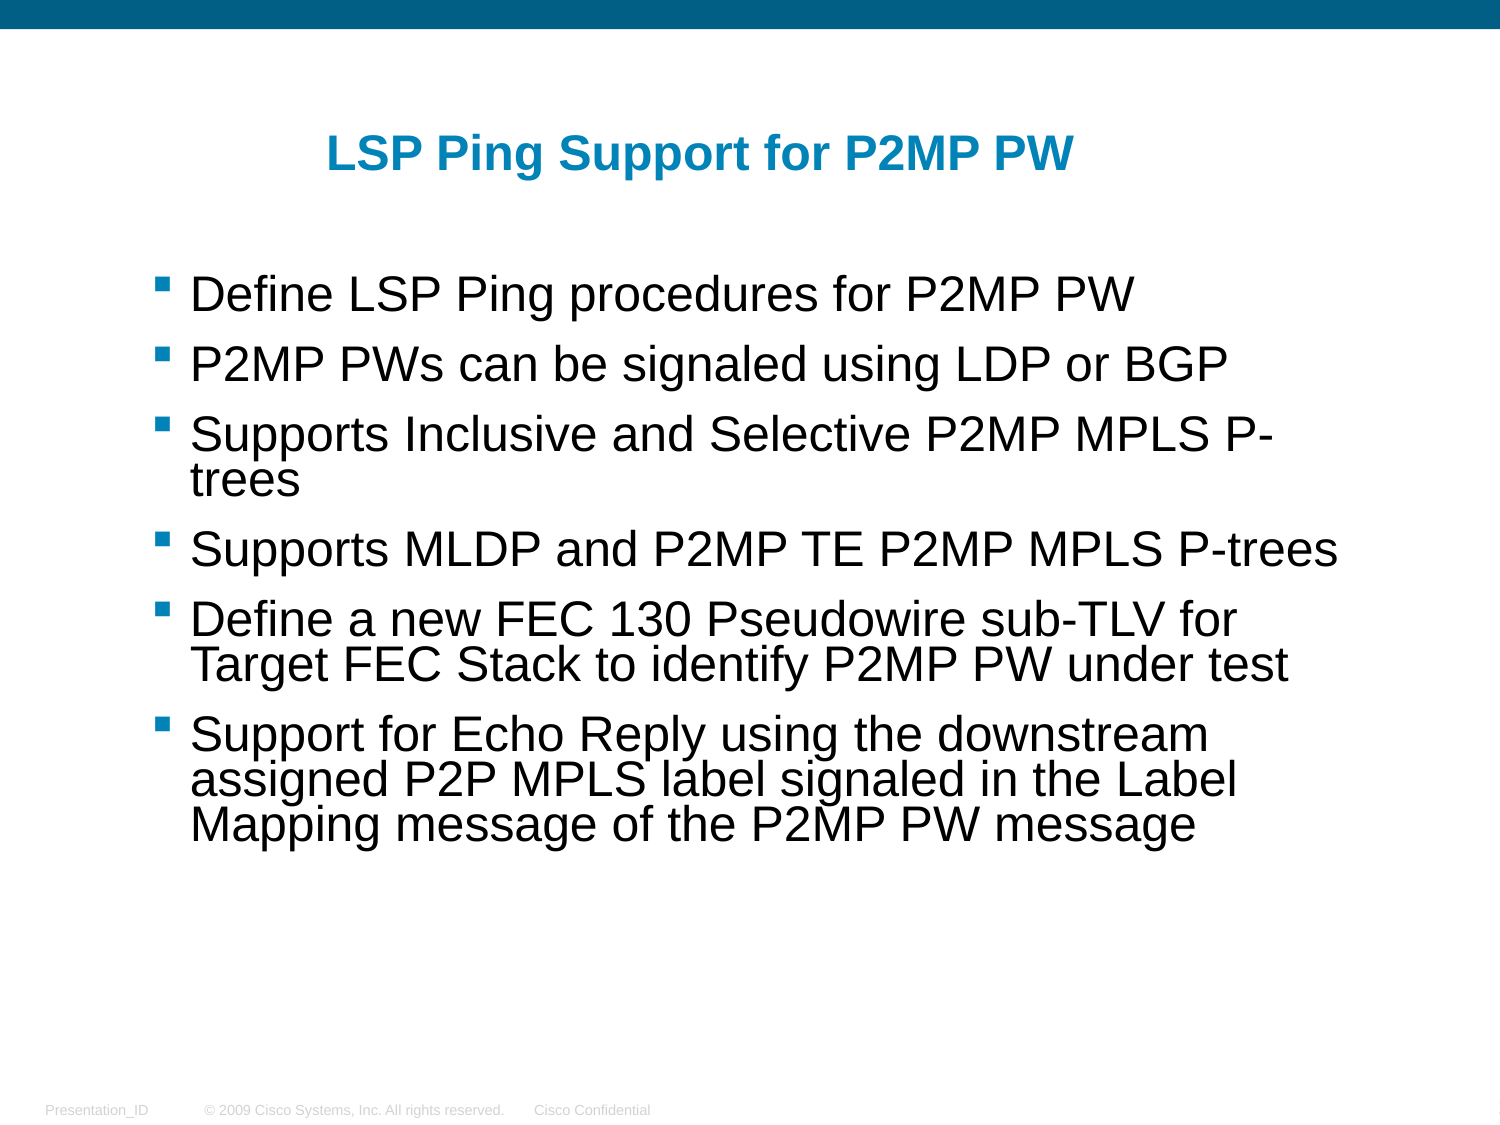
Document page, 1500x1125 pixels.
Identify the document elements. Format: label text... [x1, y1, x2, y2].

list Define LSP Ping procedures for P2MP PW P2MP PWs can be signaled using LDP or BGP Supports Inclusive and Selective P2MP MPLS P-trees Supports MLDP and P2MP TE P2MP MPLS P-trees Define a new FEC 130 Pseudowire sub-TLV for Target FEC Stack to identify P2MP PW under test Support for Echo Reply using the downstream assigned P2P MPLS label signaled in the Label Mapping message of the P2MP PW message [137, 268, 1376, 926]
title LSP Ping Support for P2MP PW [312, 66, 1213, 188]
